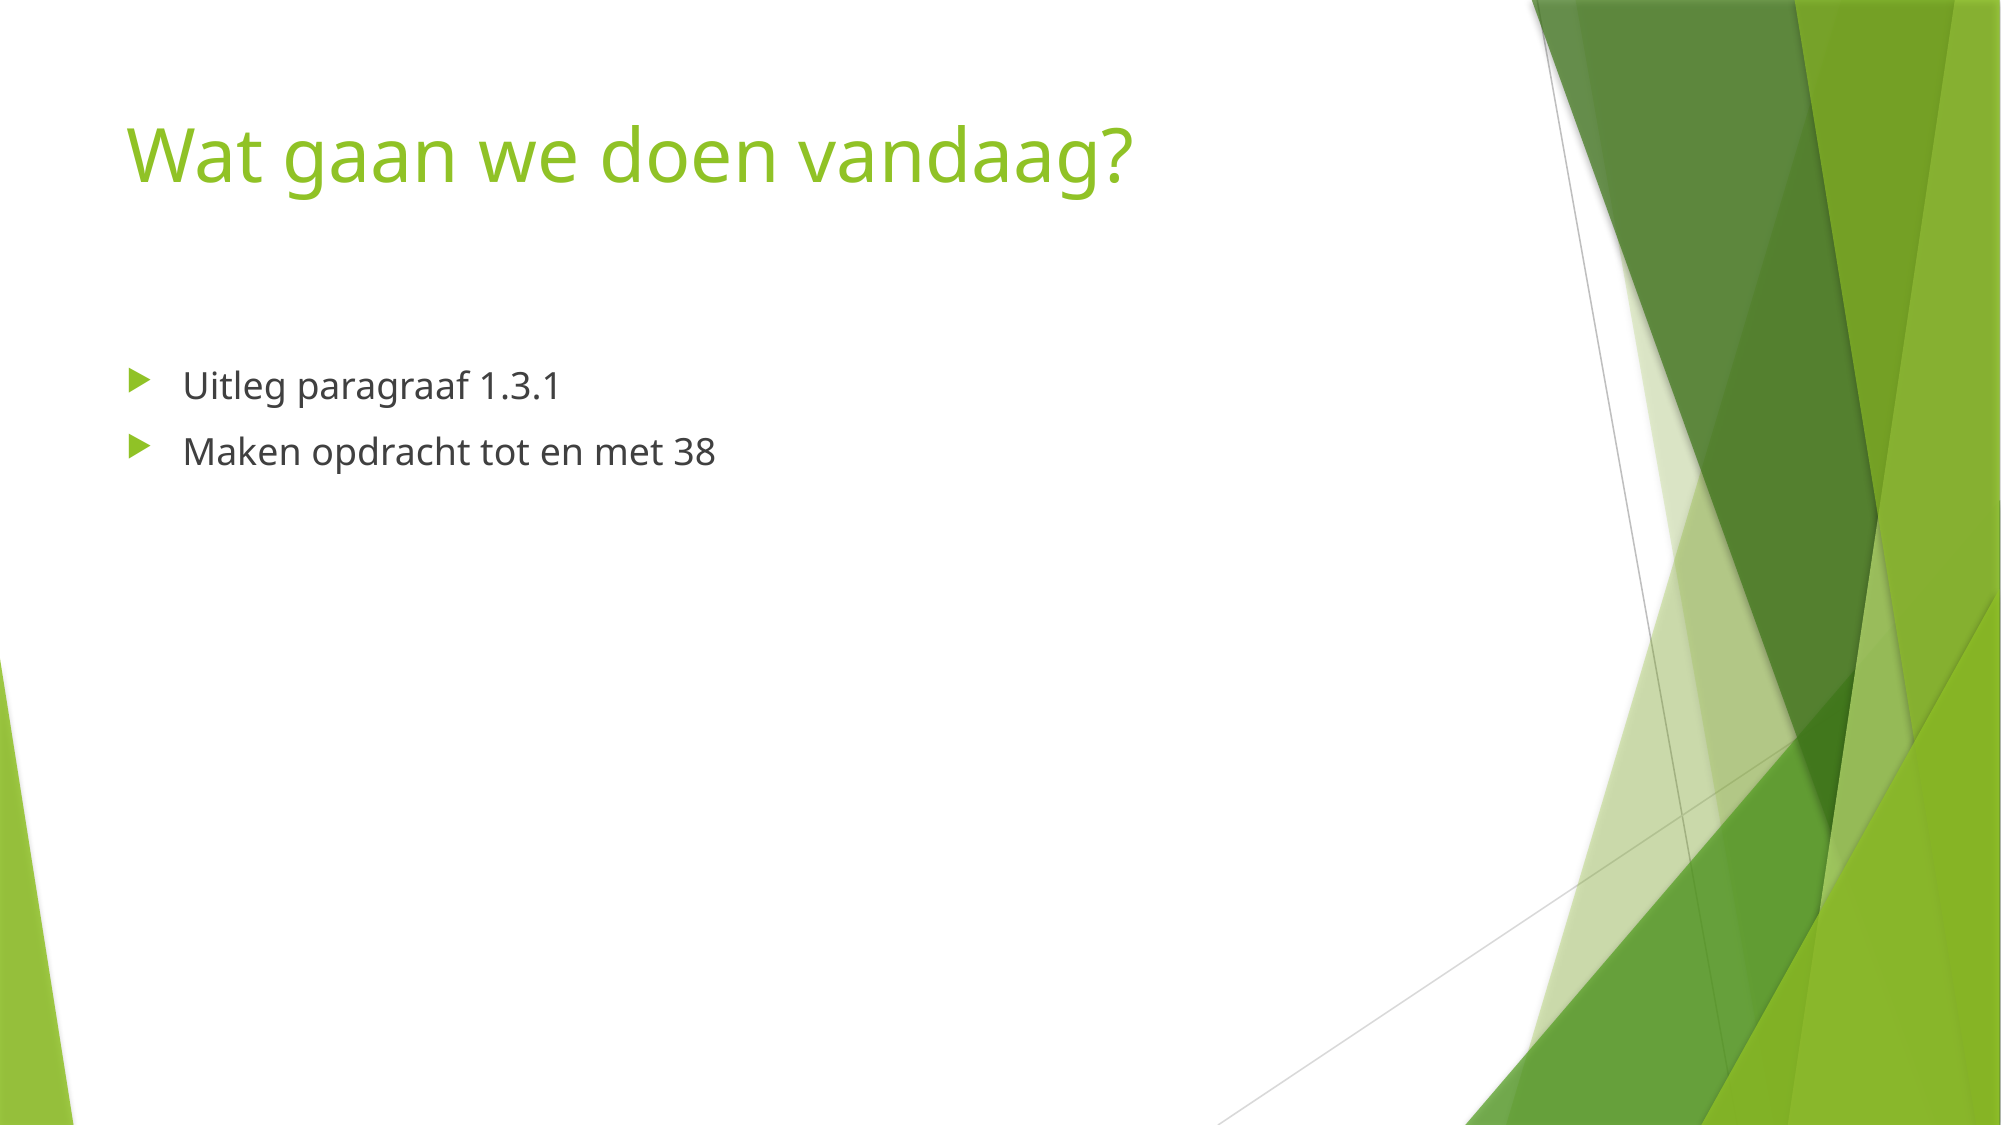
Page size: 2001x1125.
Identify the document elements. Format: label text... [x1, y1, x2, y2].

title Wat gaan we doen vandaag? [111, 99, 1522, 317]
list Uitleg paragraaf 1.3.1 Maken opdracht tot en met 38 [111, 354, 1522, 992]
